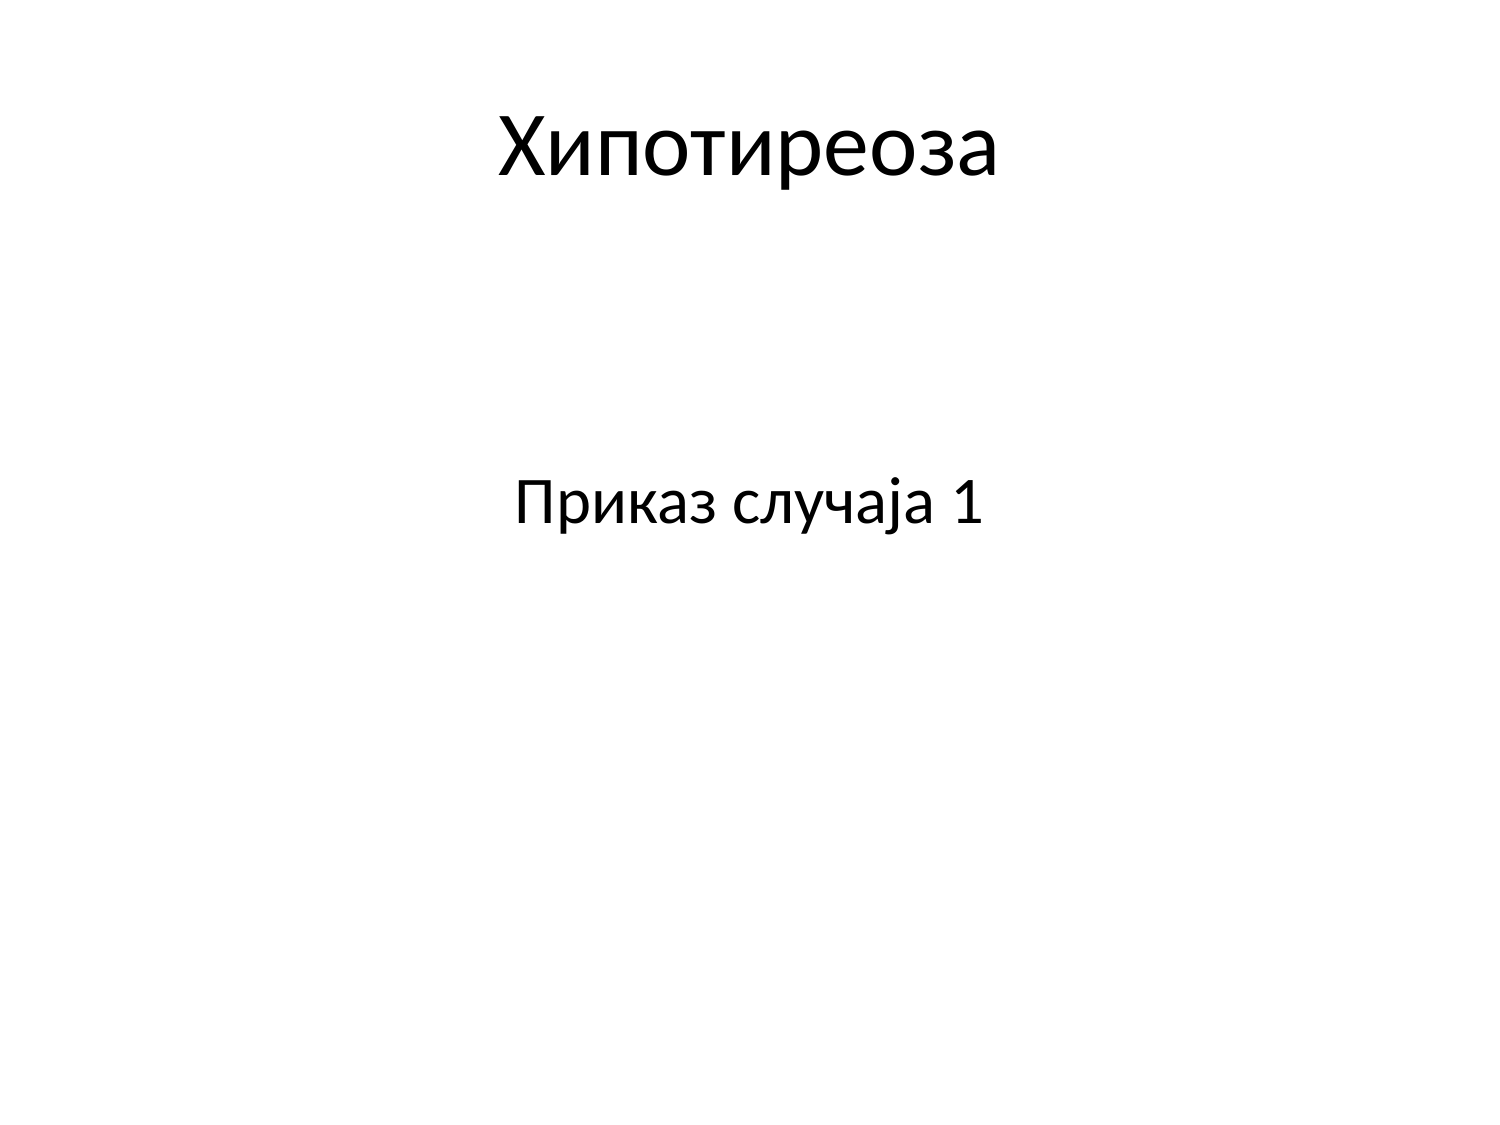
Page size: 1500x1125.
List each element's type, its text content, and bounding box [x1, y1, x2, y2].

title Хипотиреоза [75, 45, 1425, 233]
list Приказ случаја 1 [75, 262, 1425, 1005]
